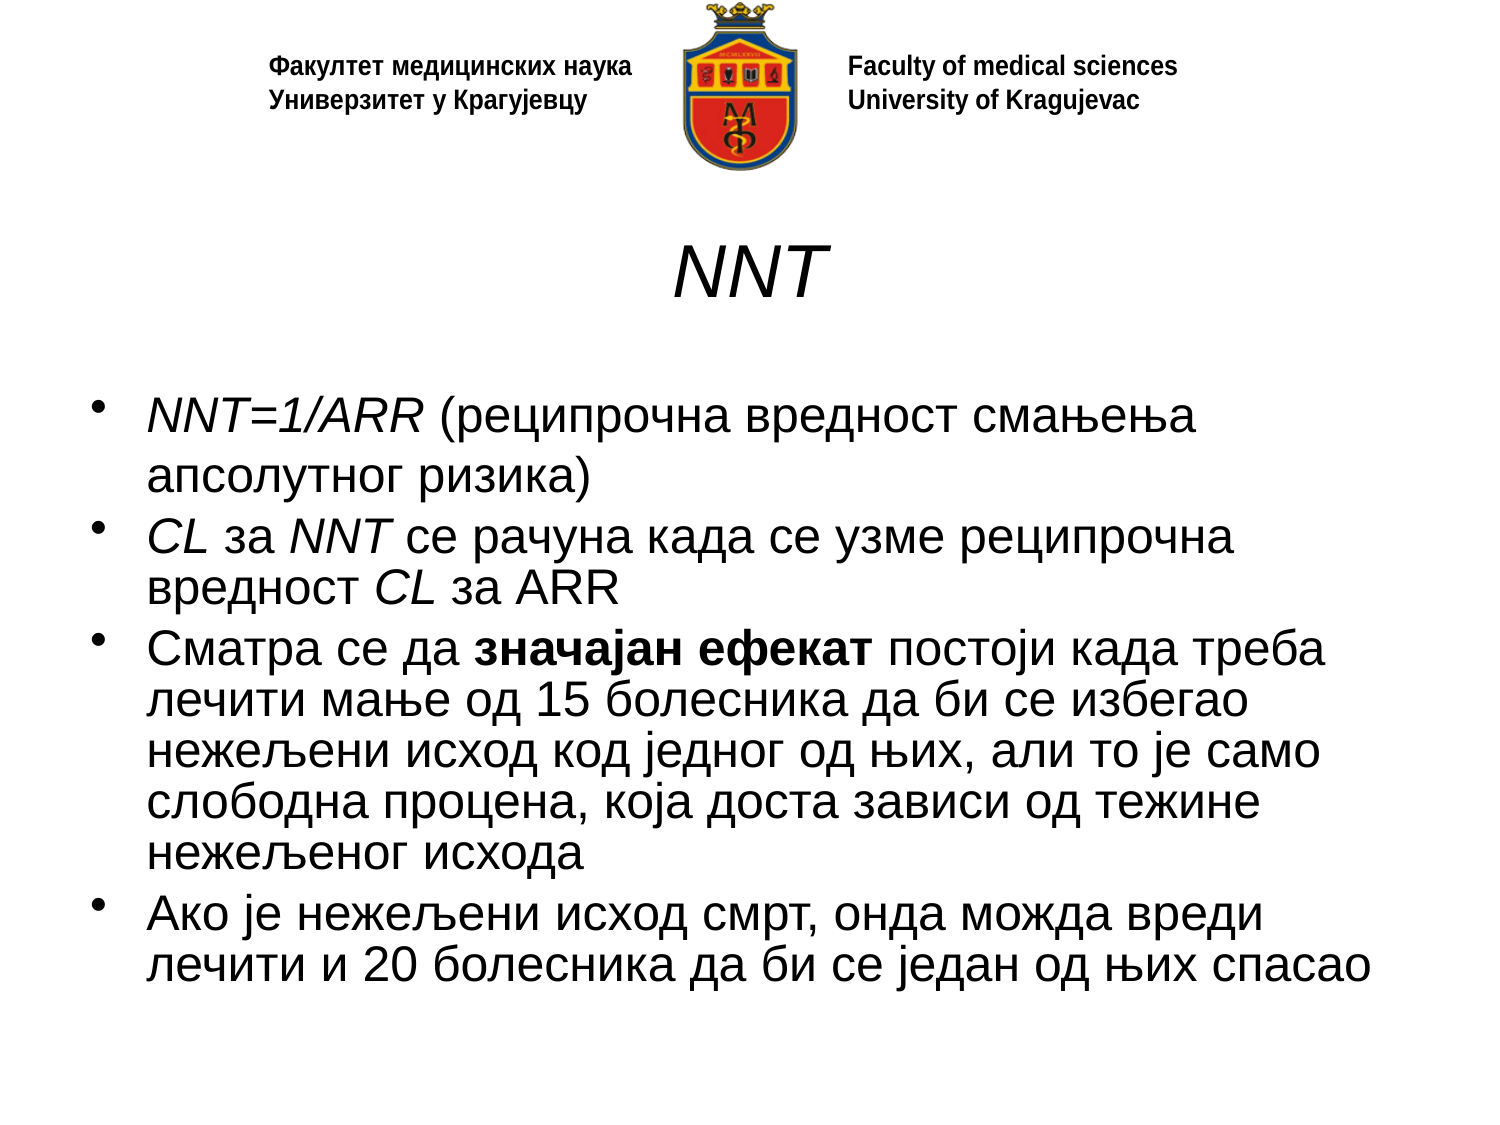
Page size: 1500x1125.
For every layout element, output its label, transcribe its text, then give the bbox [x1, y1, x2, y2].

list NNT=1/ARR (реципрочна вредност смањења апсолутног ризика) CL за NNT се рачуна када се узме реципрочна вредност CL за ARR Сматра се да значајан ефекат постоји када треба лечити мање од 15 болесника да би се избегао нежељени исход код једног од њих, али то је само слободна процена, која доста зависи од тежине нежељеног исхода Ако је нежељени исход смрт, онда можда вреди лечити и 20 болесника да би се један од њих спасао [74, 374, 1426, 1118]
title NNT [74, 173, 1426, 362]
